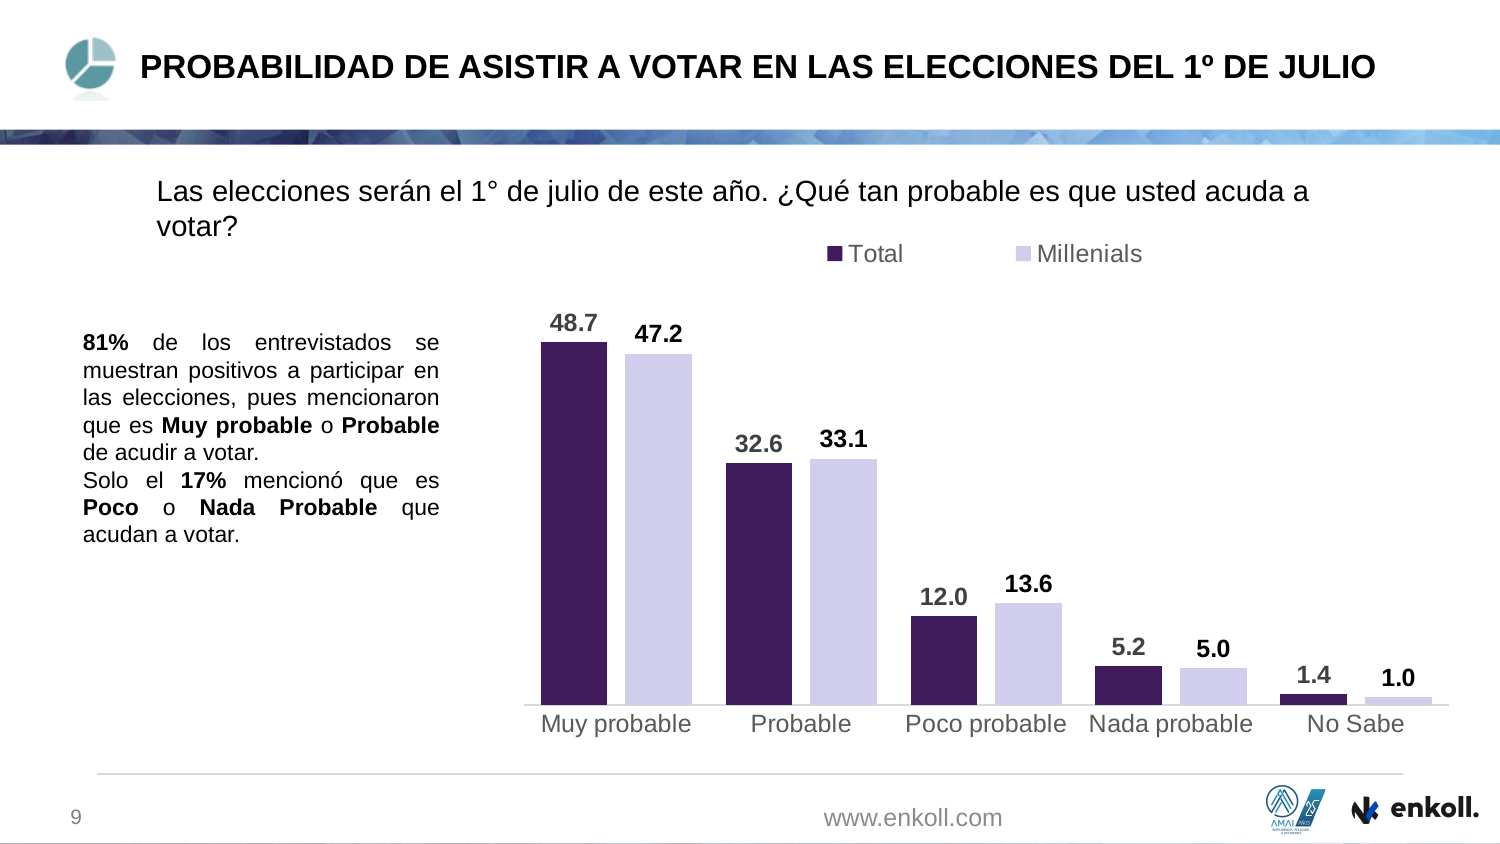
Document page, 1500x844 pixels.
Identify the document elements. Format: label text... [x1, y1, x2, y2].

title PROBABILIDAD DE ASISTIR A VOTAR EN LAS ELECCIONES DEL 1º DE JULIO [125, 9, 1431, 121]
slide_number 9 [55, 789, 1500, 844]
chart [522, 220, 1450, 752]
text_box www.enkoll.com [660, 793, 1167, 839]
text_box 81% de los entrevistados se muestran positivos a participar en las elecciones, pues mencionaron que es Muy probable o Probable de acudir a votar. Solo el 17% mencionó que es Poco o Nada Probable que acudan a votar. [68, 320, 455, 583]
text_box Las elecciones serán el 1° de julio de este año. ¿Qué tan probable es que usted acuda a votar? [141, 164, 1414, 250]
picture [1265, 784, 1326, 789]
picture [52, 29, 124, 101]
picture [0, 130, 1500, 144]
